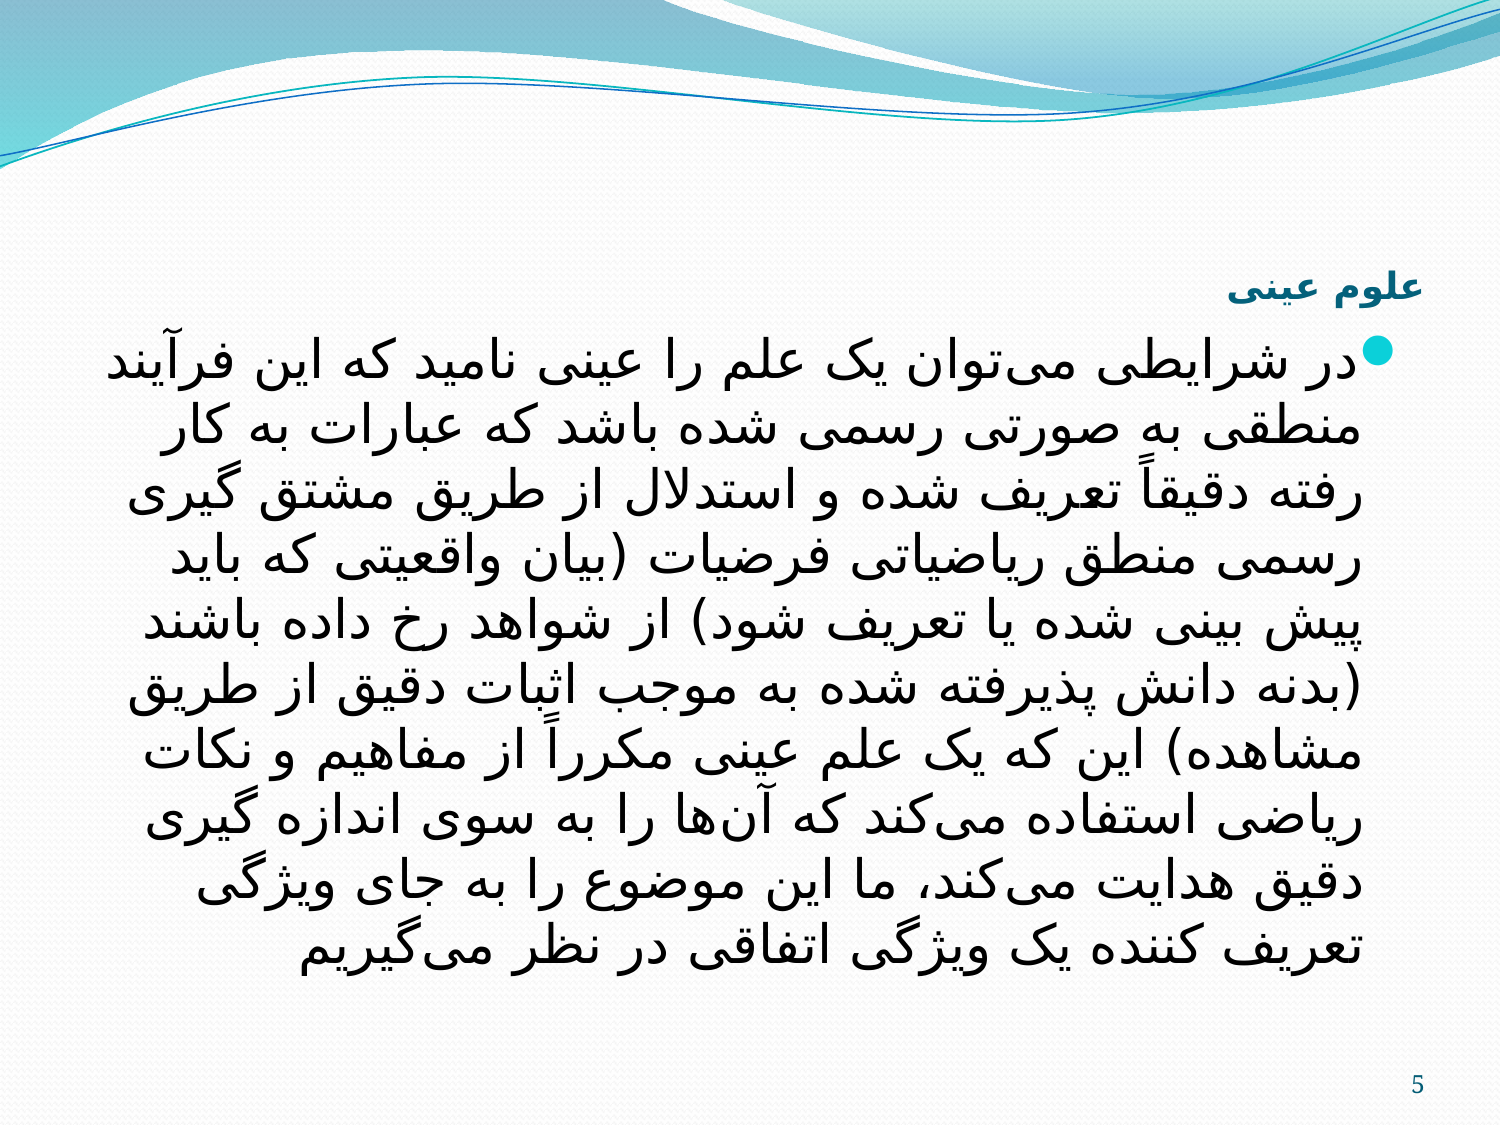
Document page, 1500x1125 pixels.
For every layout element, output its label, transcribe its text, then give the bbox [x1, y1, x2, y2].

slide_number 5 [1299, 1042, 1425, 1103]
list در شرایطی می‌توان یک علم را عینی نامید که این فرآیند منطقی به صورتی رسمی شده باشد که عبارات به کار رفته دقیقاً تعریف شده و استدلال از طریق مشتق گیری رسمی منطق ریاضیاتی فرضیات (بیان واقعیتی که باید پیش بینی شده یا تعریف شود) از شواهد رخ داده باشند (بدنه دانش پذیرفته شده به موجب اثبات دقیق از طریق مشاهده) این که یک علم عینی مکرراً از مفاهیم و نکات ریاضی استفاده می‌کند که آن‌ها را به سوی اندازه گیری دقیق هدایت می‌کند، ما این موضوع را به جای ویژگی تعریف کننده یک ویژگی اتفاقی در نظر می‌گیریم [75, 317, 1425, 1038]
title علوم عینی [75, 162, 1425, 317]
